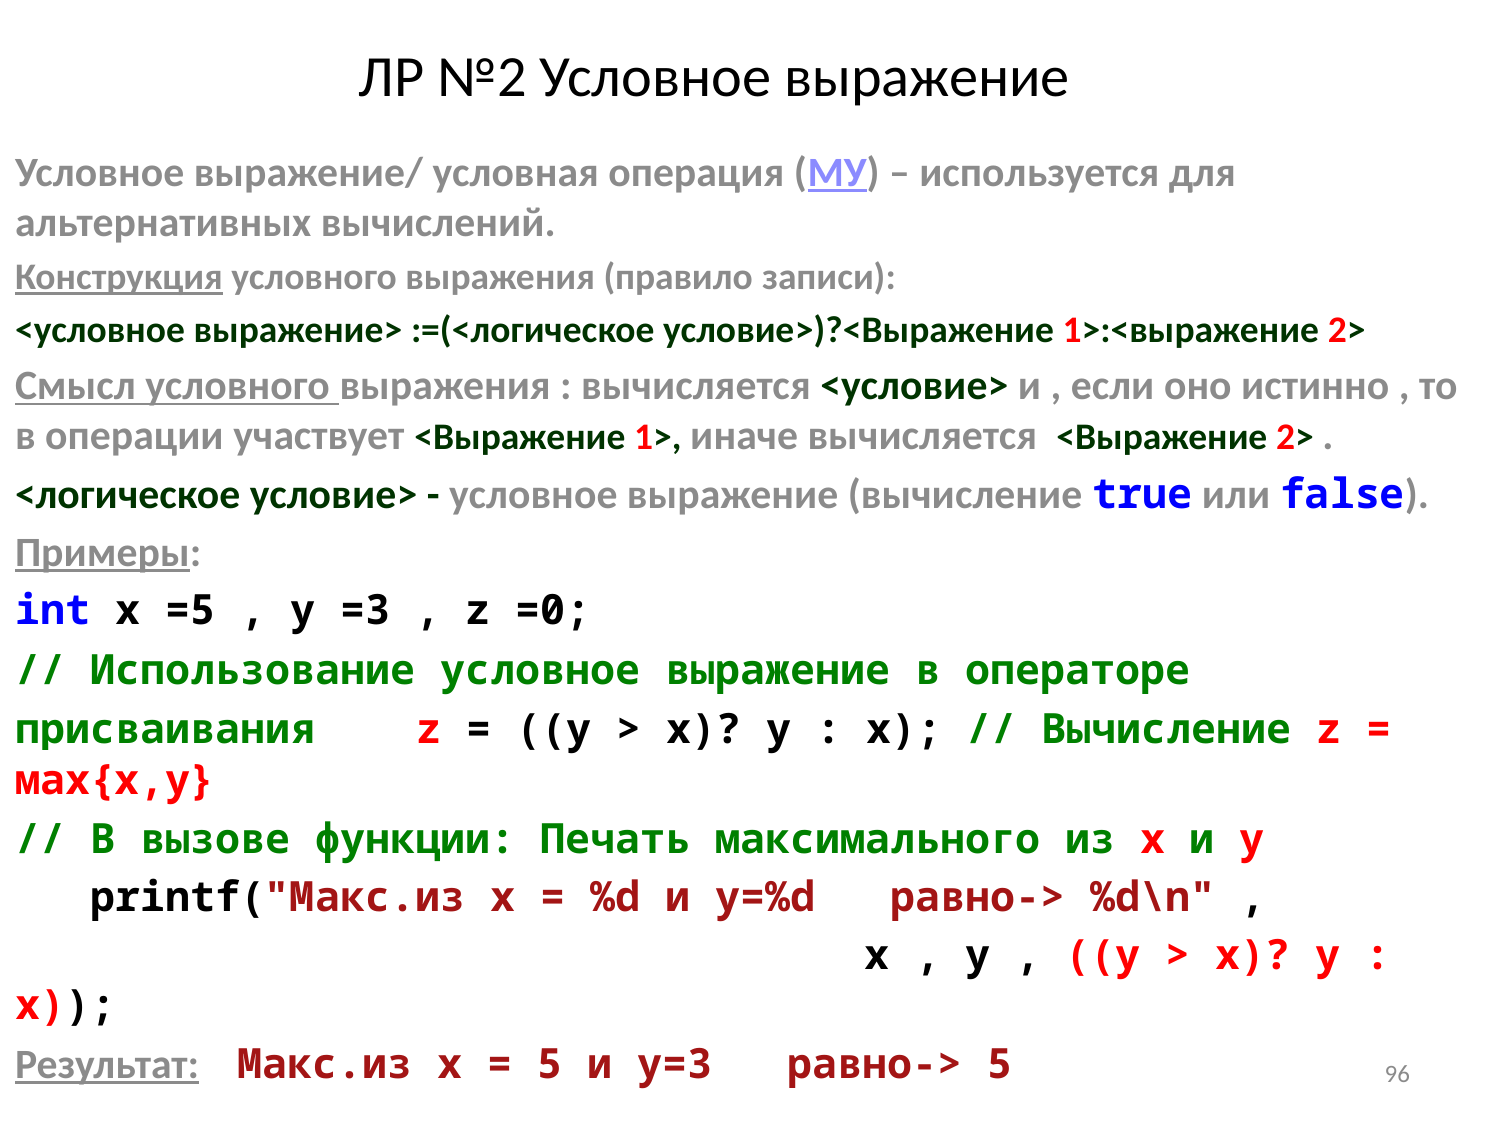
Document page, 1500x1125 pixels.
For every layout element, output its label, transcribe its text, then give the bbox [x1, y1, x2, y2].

title ЛР №2 Условное выражение [135, 7, 1294, 137]
slide_number 96 [1074, 1042, 1425, 1103]
text_box Условное выражение/ условная операция (МУ) – используется для альтернативных вычислений. Конструкция условного выражения (правило записи): <условное выражение> :=(<логическое условие>)?<Выражение 1>:<выражение 2> Смысл условного выражения : вычисляется <условие> и , если оно истинно , то в операции участвует <Выражение 1>, иначе вычисляется <Выражение 2> . <логическое условие> - условное выражение (вычисление true или false). Примеры: int x =5 , y =3 , z =0; // Использование условное выражение в операторе присваивания z = ((y > x)? y : x); // Вычисление z = мах{х,у} // В вызове функции: Печать максимального из х и у printf("Макс.из х = %d и y=%d равно-> %d\n" , x , y , ((y > x)? y : x)); Результат: Макс.из х = 5 и y=3 равно-> 5 . [0, 137, 1495, 1012]
